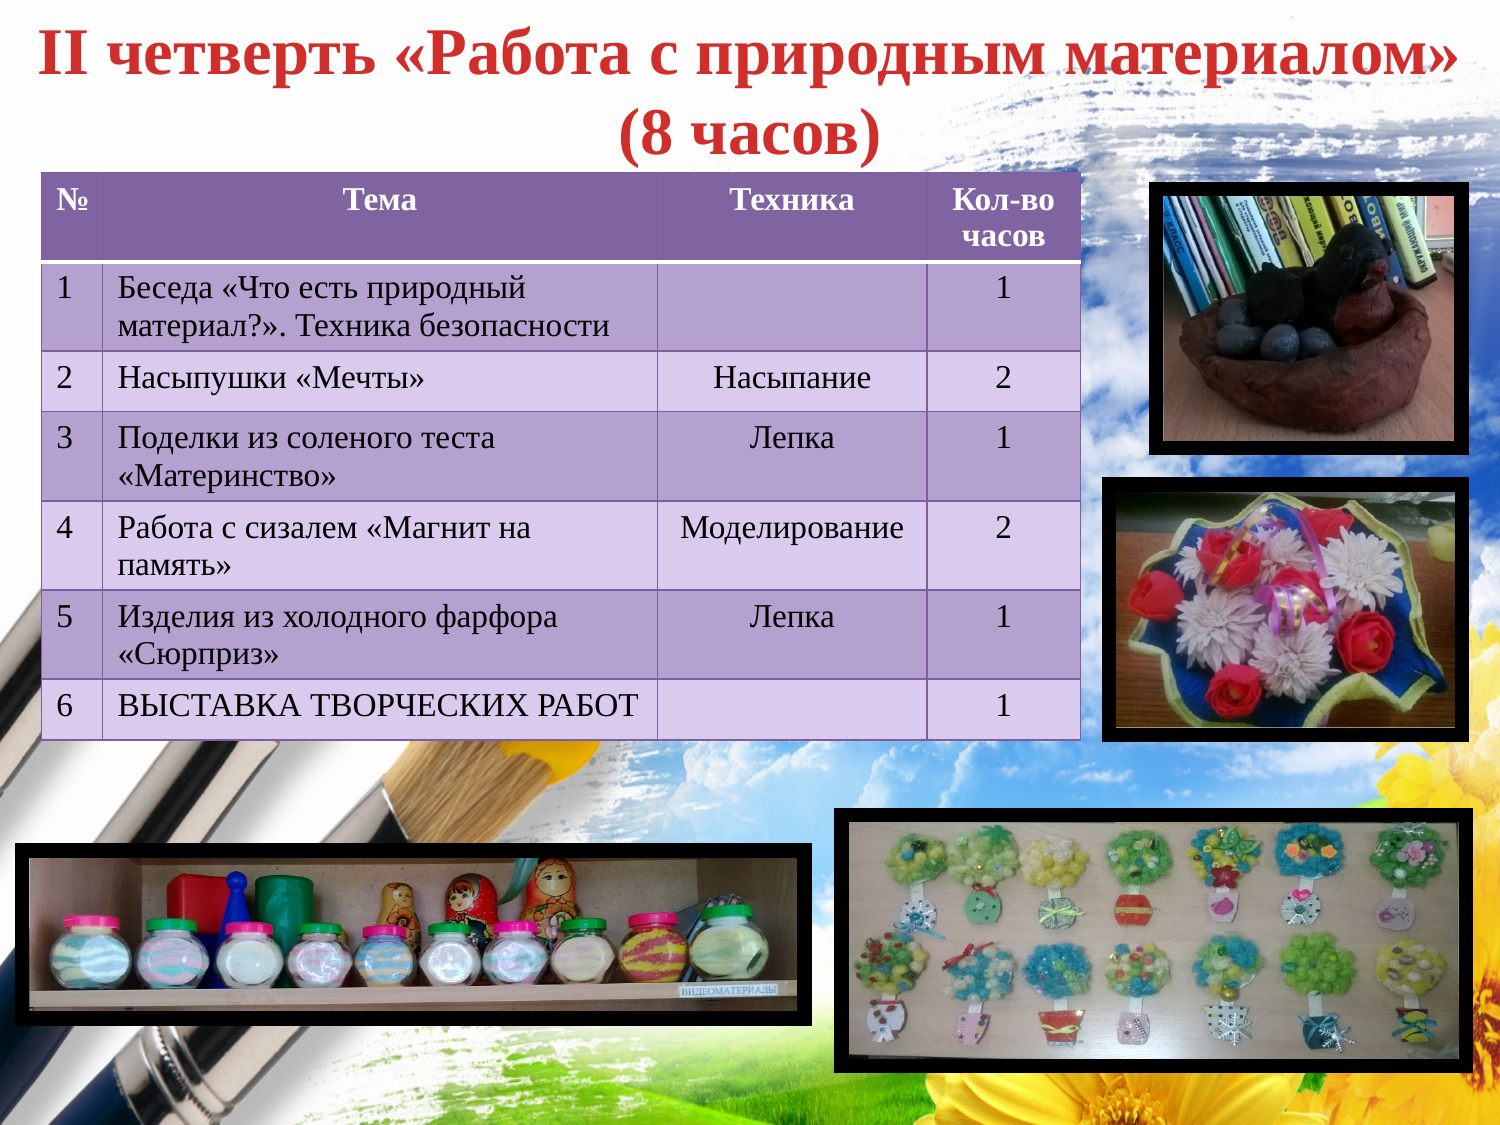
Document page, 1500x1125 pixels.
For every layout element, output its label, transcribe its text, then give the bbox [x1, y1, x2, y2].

table_cell 3 [42, 412, 102, 500]
text_box II четверть «Работа с природным материалом» (8 часов) [0, 0, 1500, 175]
table_header Техника [658, 175, 926, 260]
table_cell Поделки из соленого теста «Материнство» [103, 412, 657, 500]
table_cell 4 [42, 502, 102, 589]
table_header Тема [103, 175, 657, 260]
table_cell [658, 680, 926, 739]
table_cell Изделия из холодного фарфора «Сюрприз» [103, 591, 657, 678]
table_header Кол-во часов [928, 175, 1080, 260]
table_cell 5 [42, 591, 102, 678]
table_cell Беседа «Что есть природный материал?». Техника безопасности [103, 264, 657, 350]
table_cell 1 [928, 680, 1080, 739]
table_cell Работа с сизалем «Магнит на память» [103, 502, 657, 589]
table_header № [42, 175, 102, 260]
table_cell 2 [928, 502, 1080, 589]
table_cell Насыпание [658, 352, 926, 411]
table_cell 1 [928, 264, 1080, 350]
table_cell Моделирование [658, 502, 926, 589]
table_cell Насыпушки «Мечты» [103, 352, 657, 411]
table_cell 2 [42, 352, 102, 411]
table_cell Лепка [658, 591, 926, 678]
table_cell 1 [928, 591, 1080, 678]
picture [0, 175, 1500, 1125]
table_cell ВЫСТАВКА ТВОРЧЕСКИХ РАБОТ [103, 680, 657, 739]
table_cell 1 [42, 264, 102, 350]
table_cell 6 [42, 680, 102, 739]
table_cell Лепка [658, 412, 926, 500]
table_cell 1 [928, 412, 1080, 500]
table_cell [658, 264, 926, 350]
table_cell 2 [928, 352, 1080, 411]
